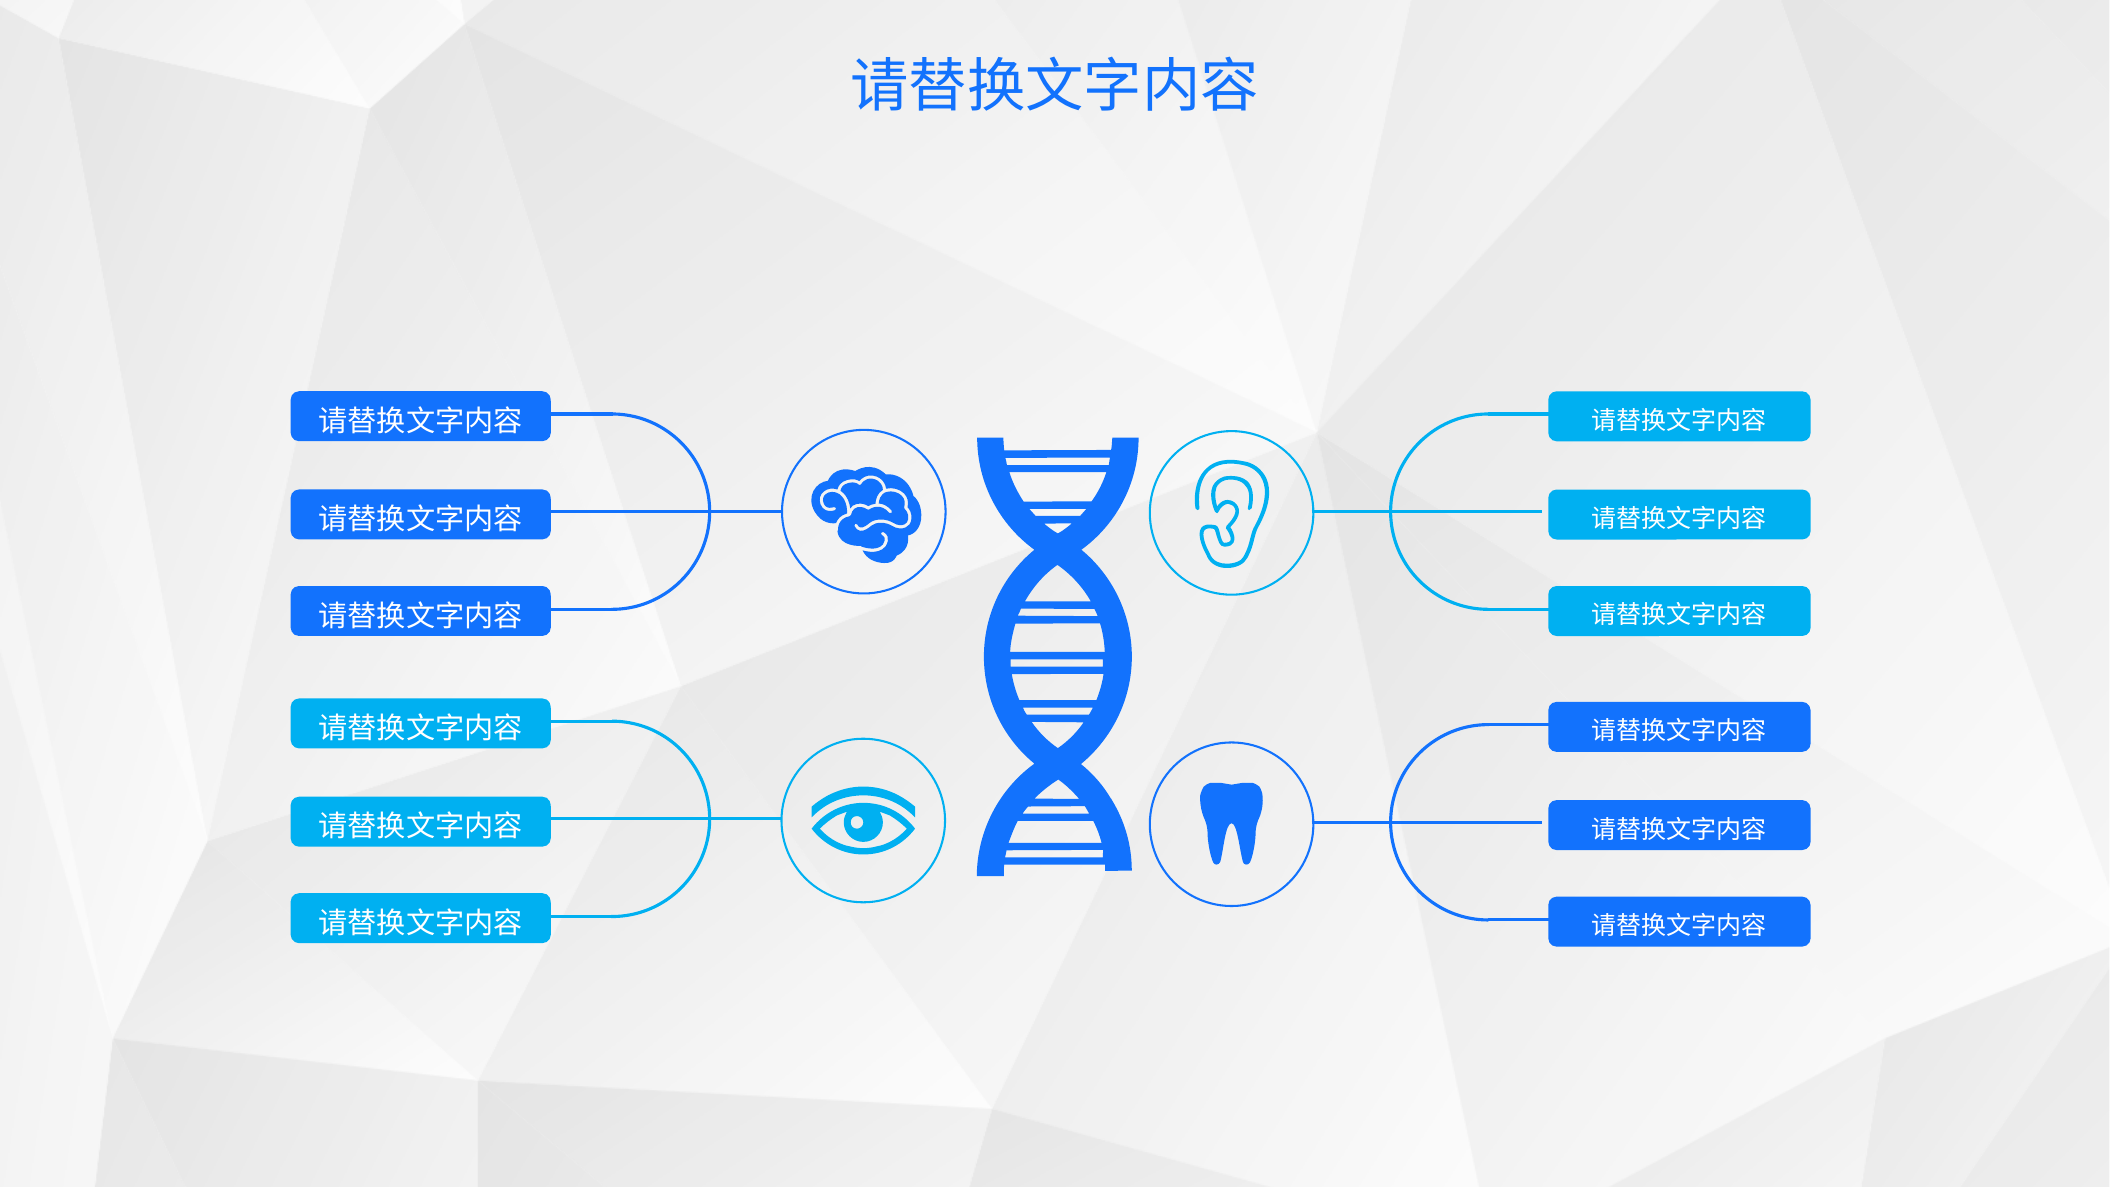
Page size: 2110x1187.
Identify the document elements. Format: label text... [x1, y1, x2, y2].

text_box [1390, 724, 1586, 920]
picture [0, 0, 2110, 1187]
text_box [976, 437, 1139, 877]
text_box 请替换文字内容 [289, 892, 552, 945]
text_box 请替换文字内容 [289, 390, 552, 443]
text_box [514, 413, 710, 610]
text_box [1390, 413, 1586, 610]
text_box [514, 721, 710, 917]
text_box 请替换文字内容 [289, 488, 514, 541]
text_box 请替换文字内容 [1586, 799, 1812, 852]
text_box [1149, 431, 1314, 595]
text_box 请替换文字内容 [1547, 584, 1812, 638]
text_box 请替换文字内容 [289, 795, 514, 848]
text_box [1149, 742, 1314, 906]
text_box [781, 738, 946, 903]
text_box 请替换文字内容 [289, 697, 552, 750]
text_box 请替换文字内容 [795, 26, 1314, 125]
text_box 请替换文字内容 [1547, 390, 1812, 443]
text_box 请替换文字内容 [1586, 488, 1812, 541]
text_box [781, 429, 946, 594]
text_box 请替换文字内容 [1547, 700, 1812, 753]
text_box 请替换文字内容 [1547, 895, 1812, 948]
text_box 请替换文字内容 [289, 584, 552, 637]
